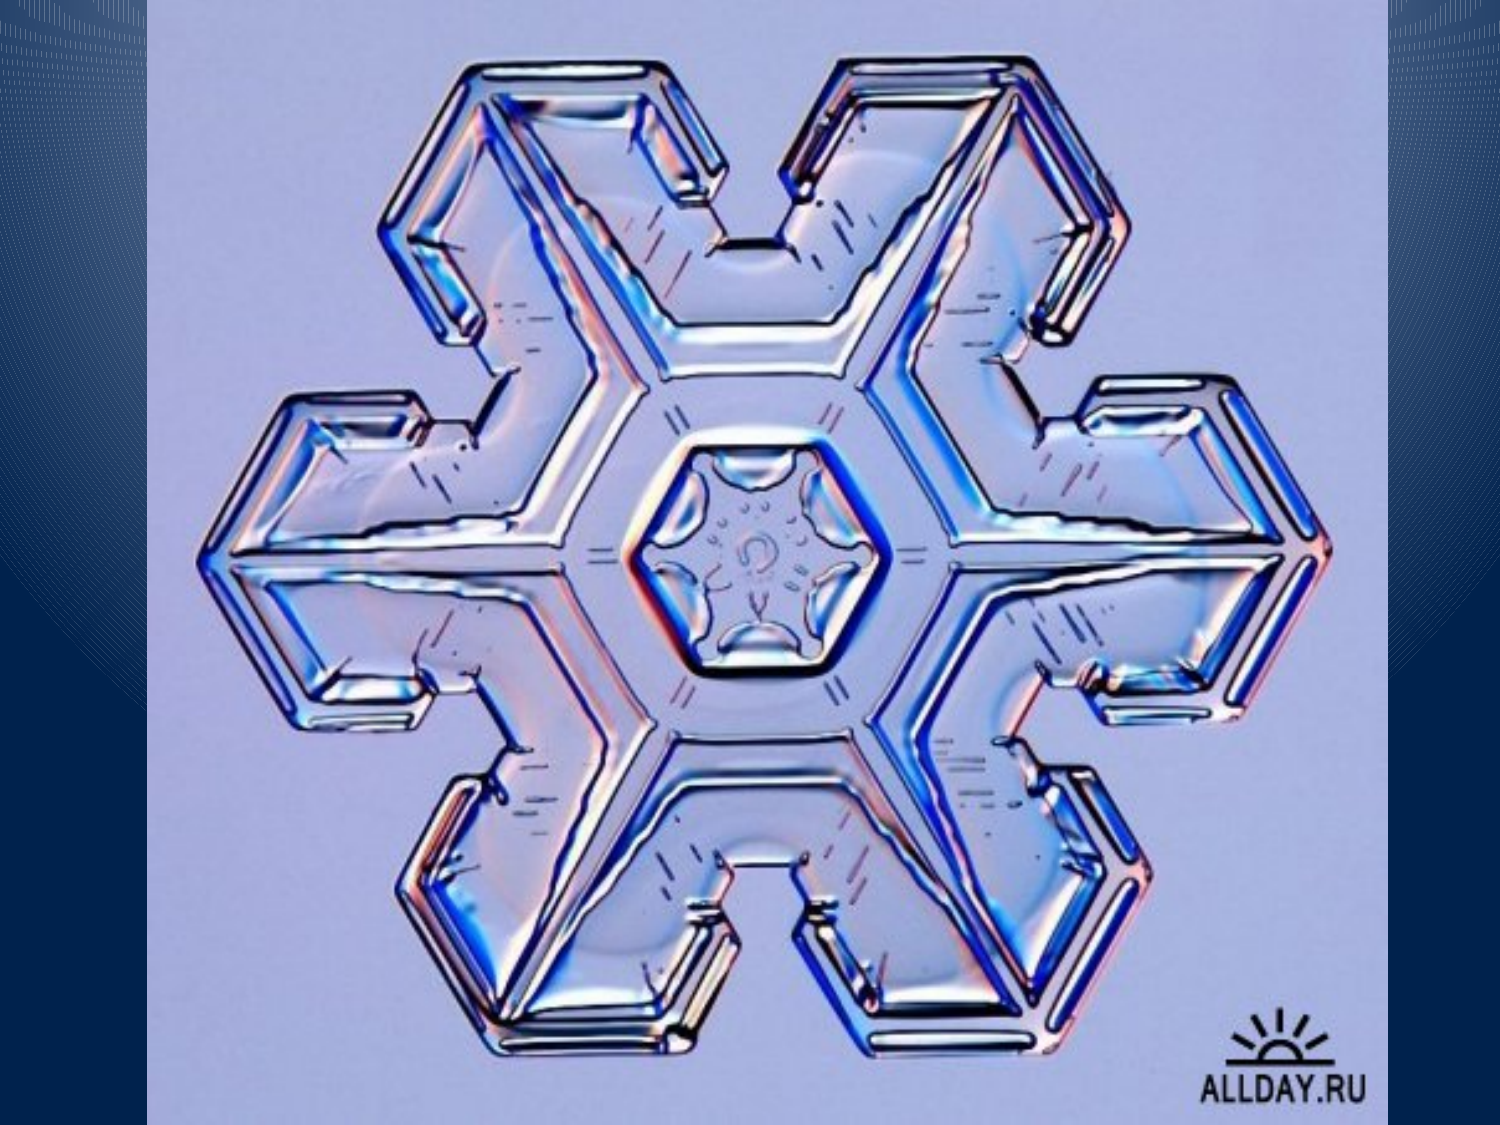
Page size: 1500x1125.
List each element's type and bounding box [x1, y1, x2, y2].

picture [147, 0, 1389, 1125]
